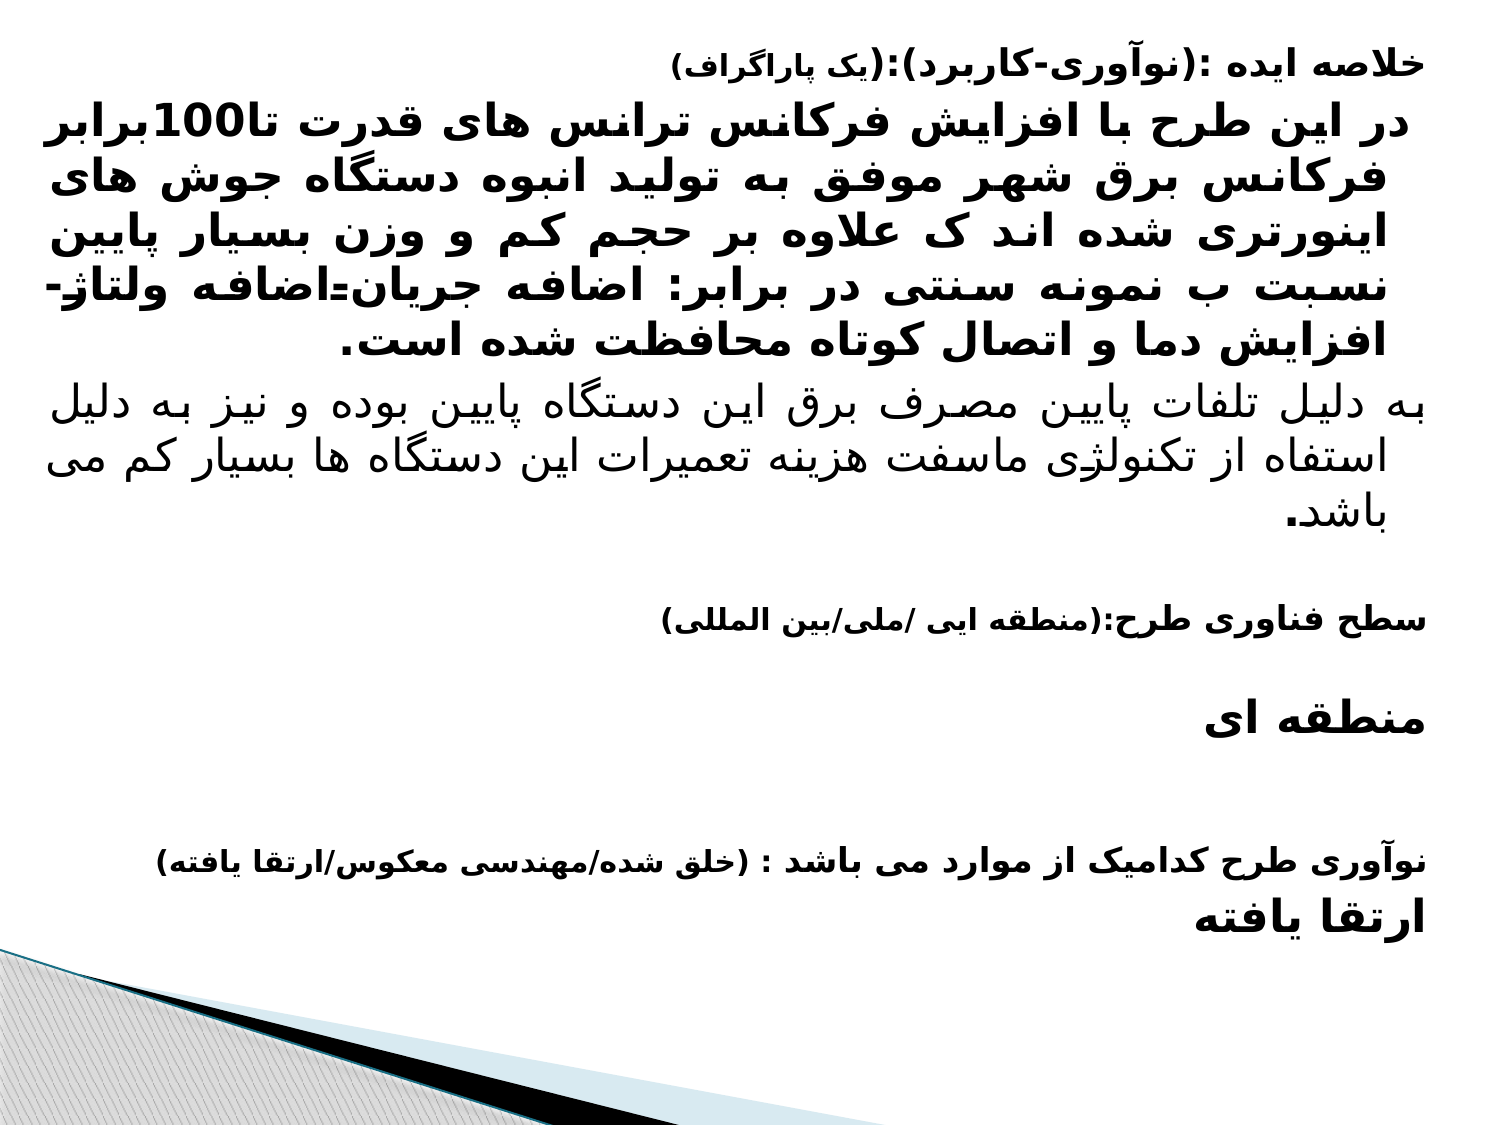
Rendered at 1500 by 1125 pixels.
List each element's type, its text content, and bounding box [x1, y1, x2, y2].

list خلاصه ایده :(نوآوری-کاربرد):(یک پاراگراف) در این طرح با افزایش فرکانس ترانس های قدرت تا100برابر فرکانس برق شهر موفق به تولید انبوه دستگاه جوش های اینورتری شده اند ک علاوه بر حجم کم و وزن بسیار پایین نسبت ب نمونه سنتی در برابر: اضافه جریان-اضافه ولتاژ-افزایش دما و اتصال کوتاه محافظت شده است. به دلیل تلفات پایین مصرف برق این دستگاه پایین بوده و نیز به دلیل استفاه از تکنولژی ماسفت هزینه تعمیرات این دستگاه ها بسیار کم می باشد. سطح فناوری طرح:(منطقه ایی /ملی/بین المللی) منطقه ای نوآوری طرح کدامیک از موارد می باشد : (خلق شده/مهندسی معکوس/ارتقا یافته) ارتقا یافته [29, 30, 1459, 998]
